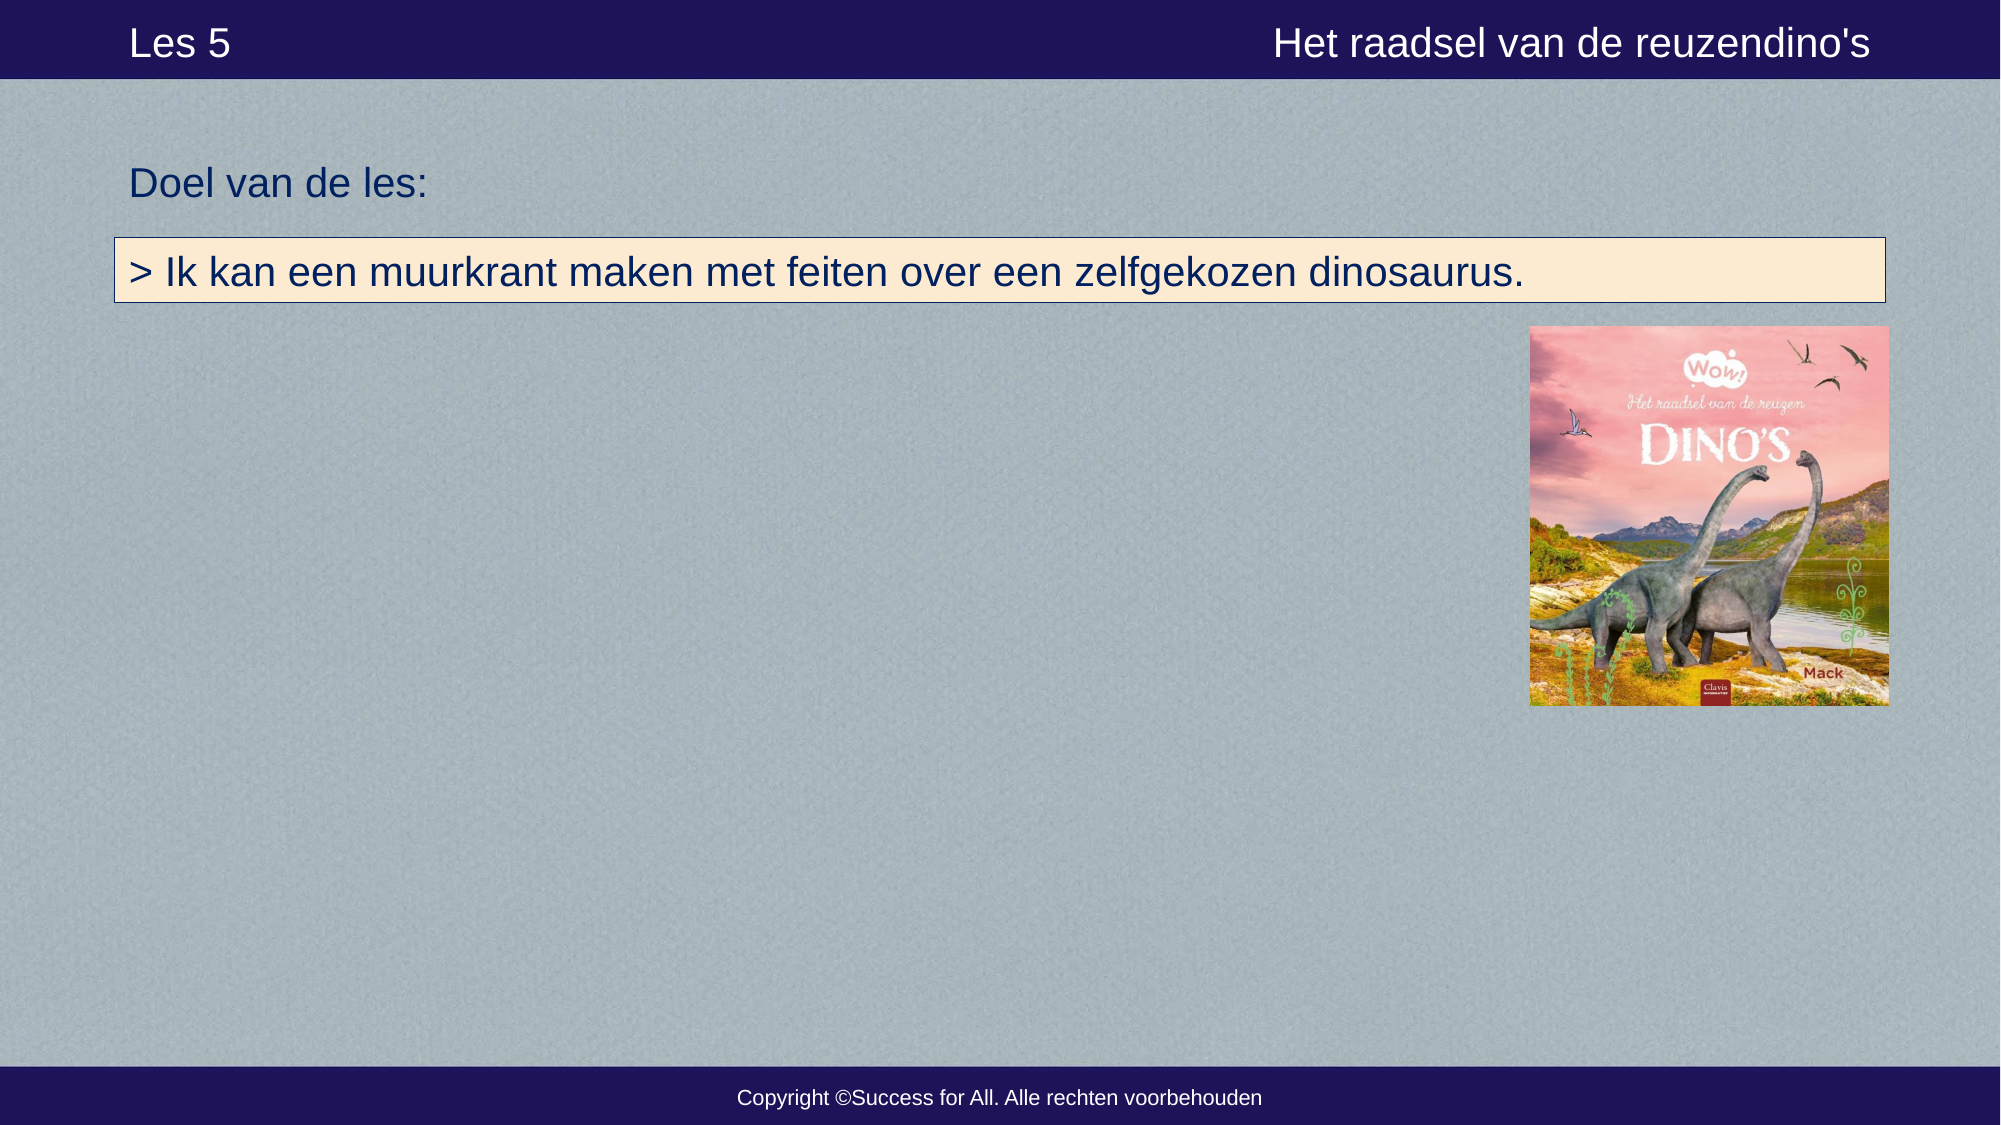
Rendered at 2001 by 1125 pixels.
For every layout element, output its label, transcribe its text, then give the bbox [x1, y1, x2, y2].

text_box > Ik kan een muurkrant maken met feiten over een zelfgekozen dinosaurus. [114, 237, 1886, 303]
text_box Copyright ©Success for All. Alle rechten voorbehouden [0, 1076, 2000, 1125]
text_box Les 5 [114, 8, 354, 73]
picture [0, 0, 2001, 1125]
text_box Doel van de les: [113, 148, 1635, 214]
text_box Het raadsel van de reuzendino's [999, 8, 1886, 73]
